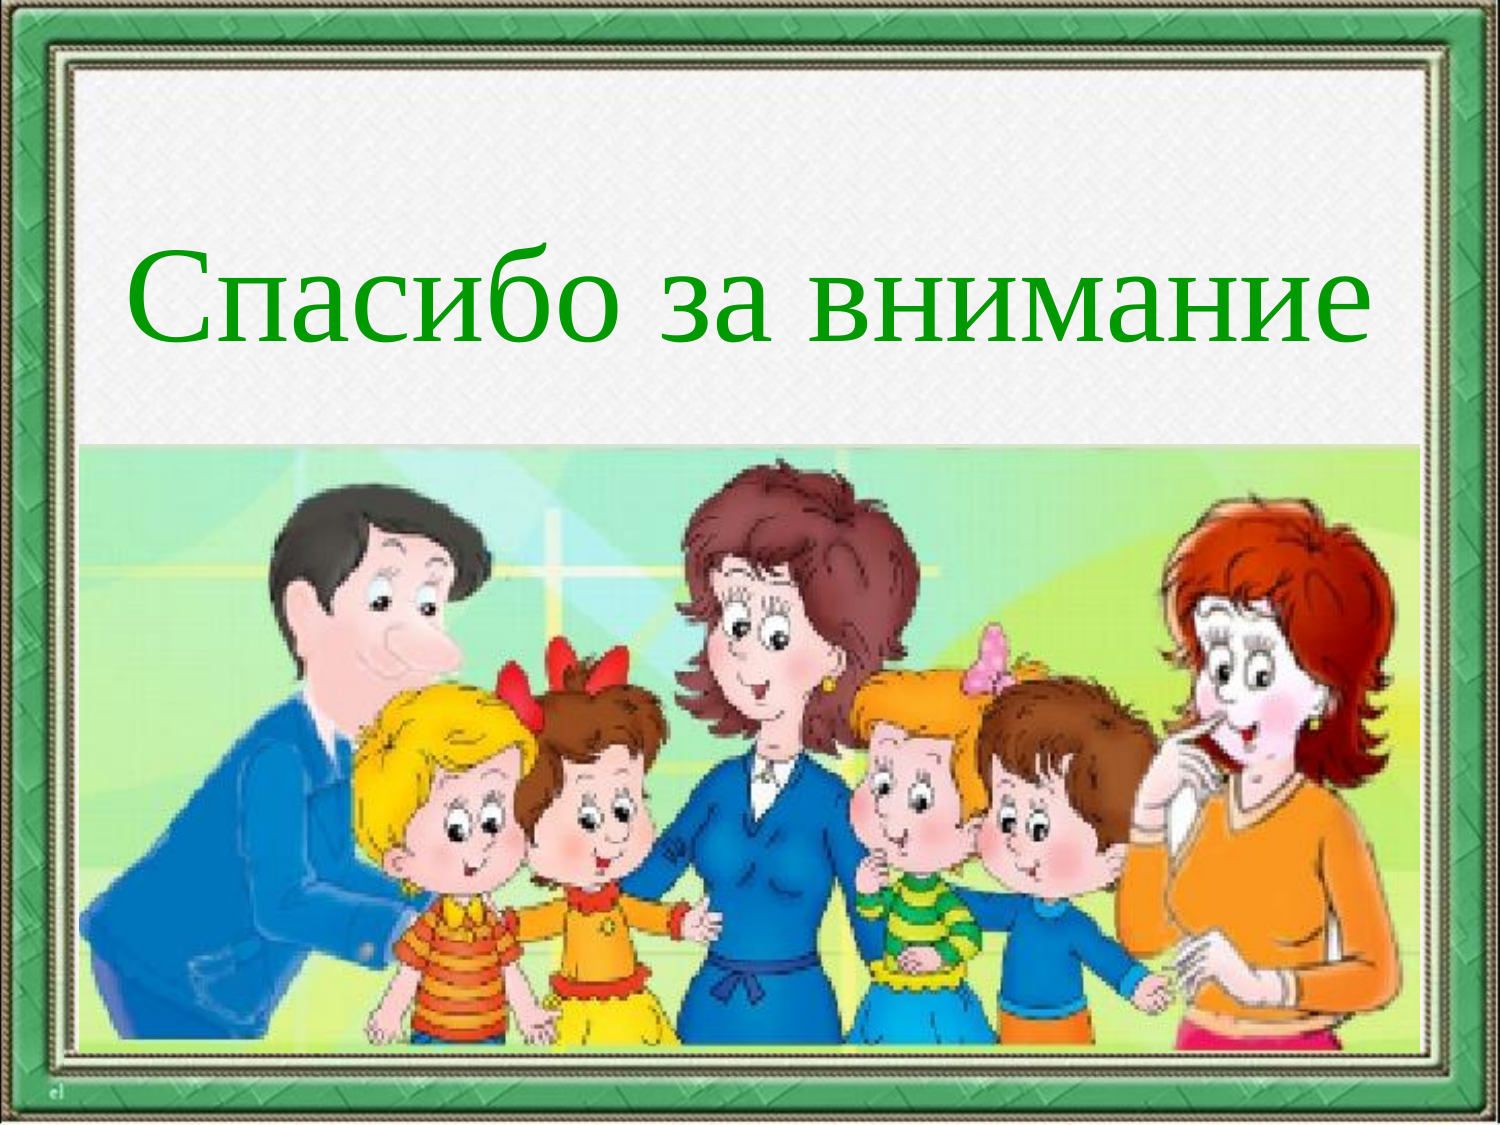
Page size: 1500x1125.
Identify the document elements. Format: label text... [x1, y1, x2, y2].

picture [0, 0, 1500, 1125]
text_box Спасибо за внимание [64, 196, 1436, 376]
